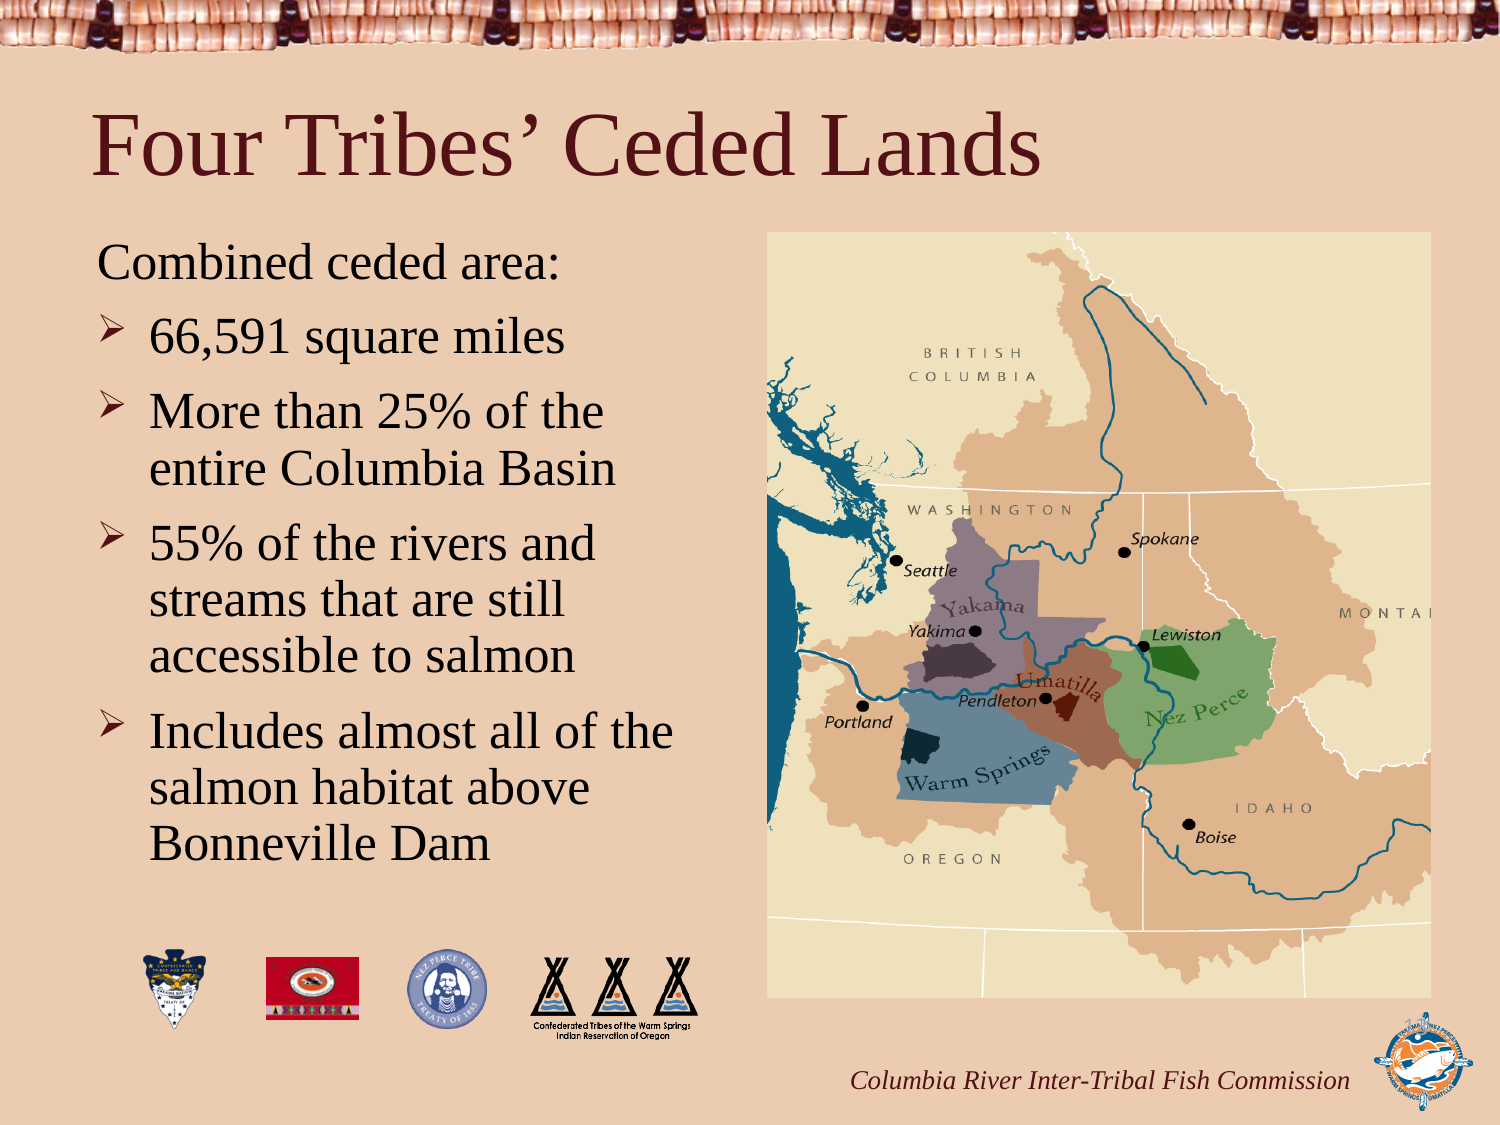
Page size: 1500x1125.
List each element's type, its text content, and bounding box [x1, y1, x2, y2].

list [767, 232, 1431, 998]
picture [143, 948, 207, 1029]
picture [0, 0, 1500, 54]
text_box 13 [1397, 1012, 1434, 1040]
picture [1374, 1012, 1473, 1111]
picture [406, 948, 487, 1029]
picture [266, 957, 360, 1020]
text_box Combined ceded area: 66,591 square miles More than 25% of the entire Columbia Basin 55% of the rivers and streams that are still accessible to salmon Includes almost all of the salmon habitat above Bonneville Dam [81, 219, 742, 963]
title Four Tribes’ Ceded Lands [75, 45, 1425, 233]
picture [529, 957, 698, 1040]
